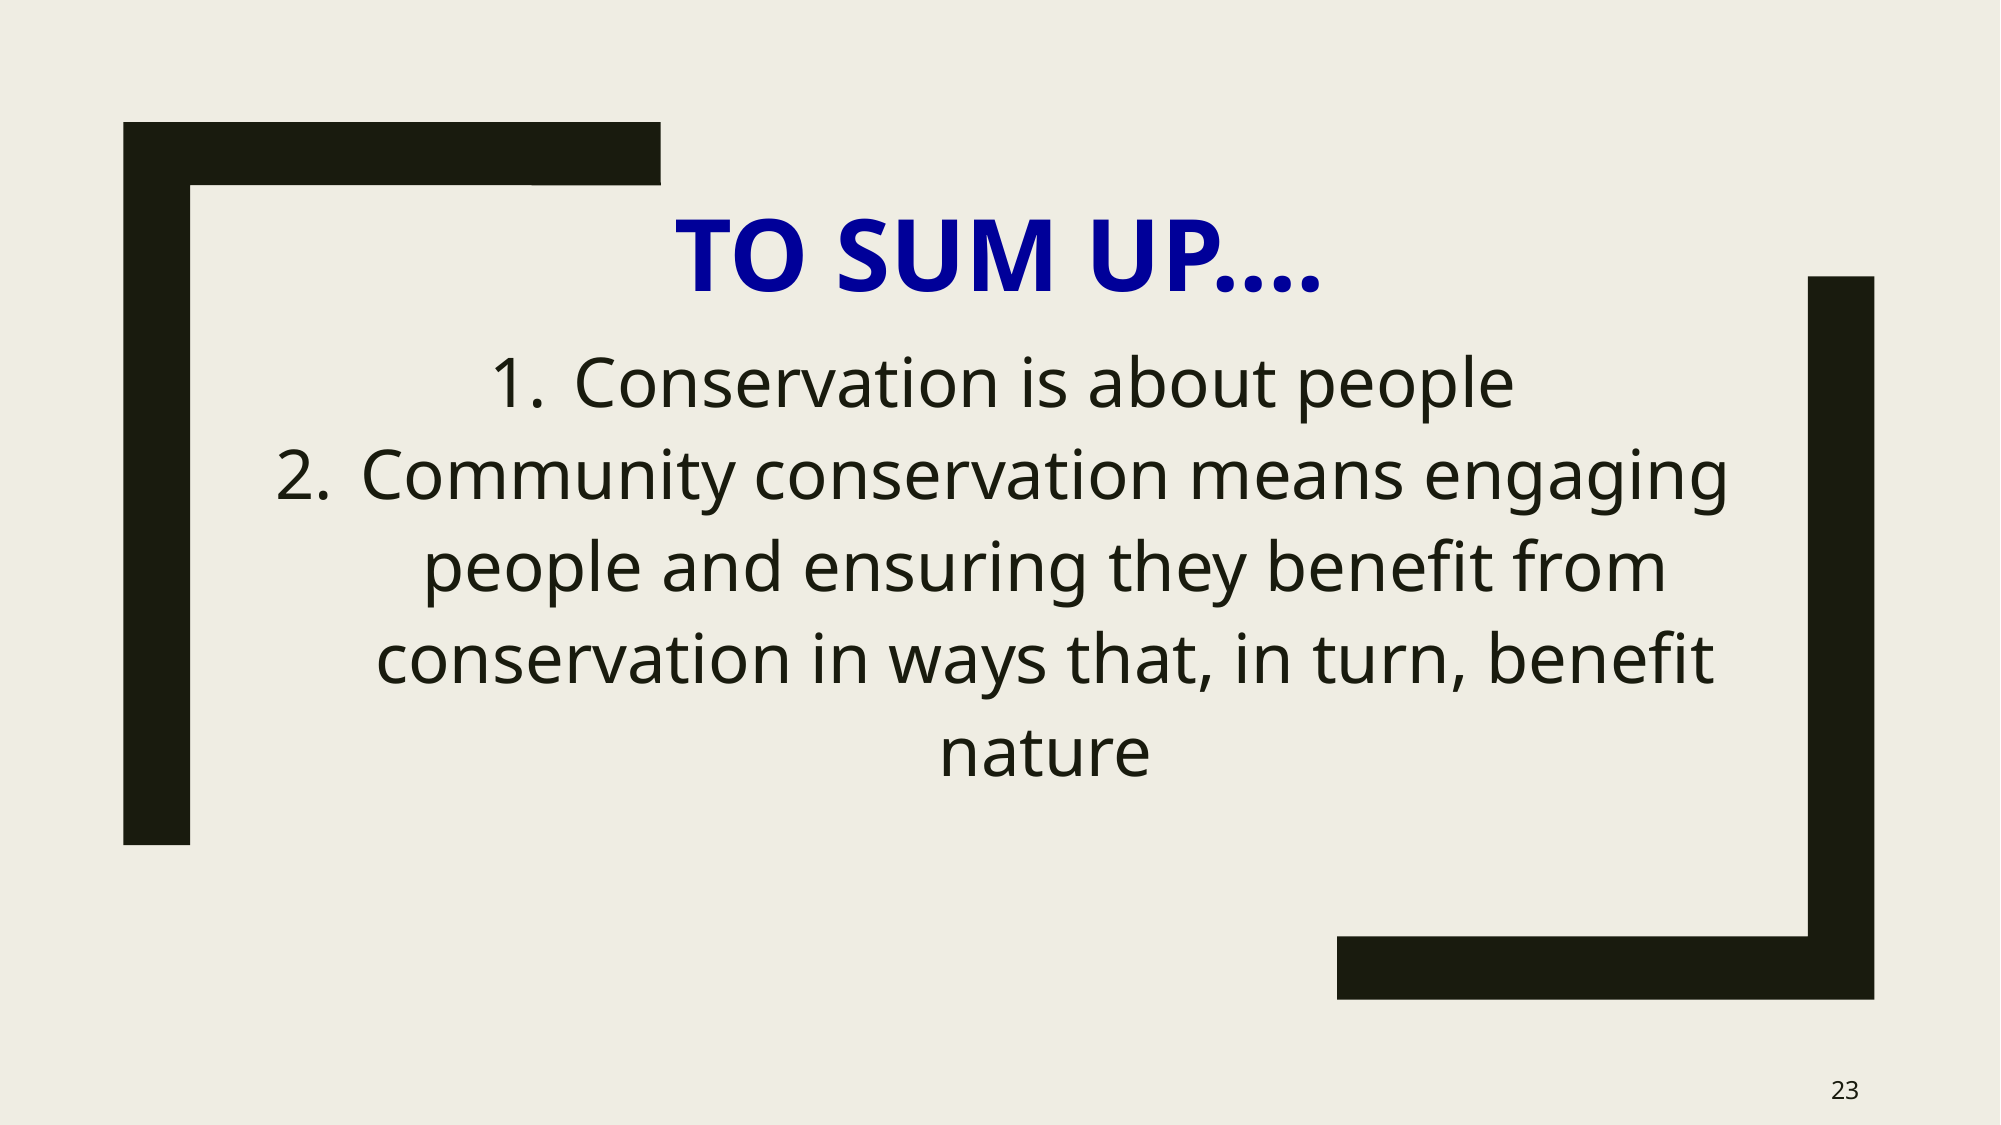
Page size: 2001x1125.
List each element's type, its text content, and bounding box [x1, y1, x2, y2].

slide_number 23 [1612, 1058, 1875, 1125]
title To sum up.... [314, 193, 1686, 320]
subtitle Conservation is about people Community conservation means engaging people and ensuring they benefit from conservation in ways that, in turn, benefit nature [243, 320, 1764, 908]
